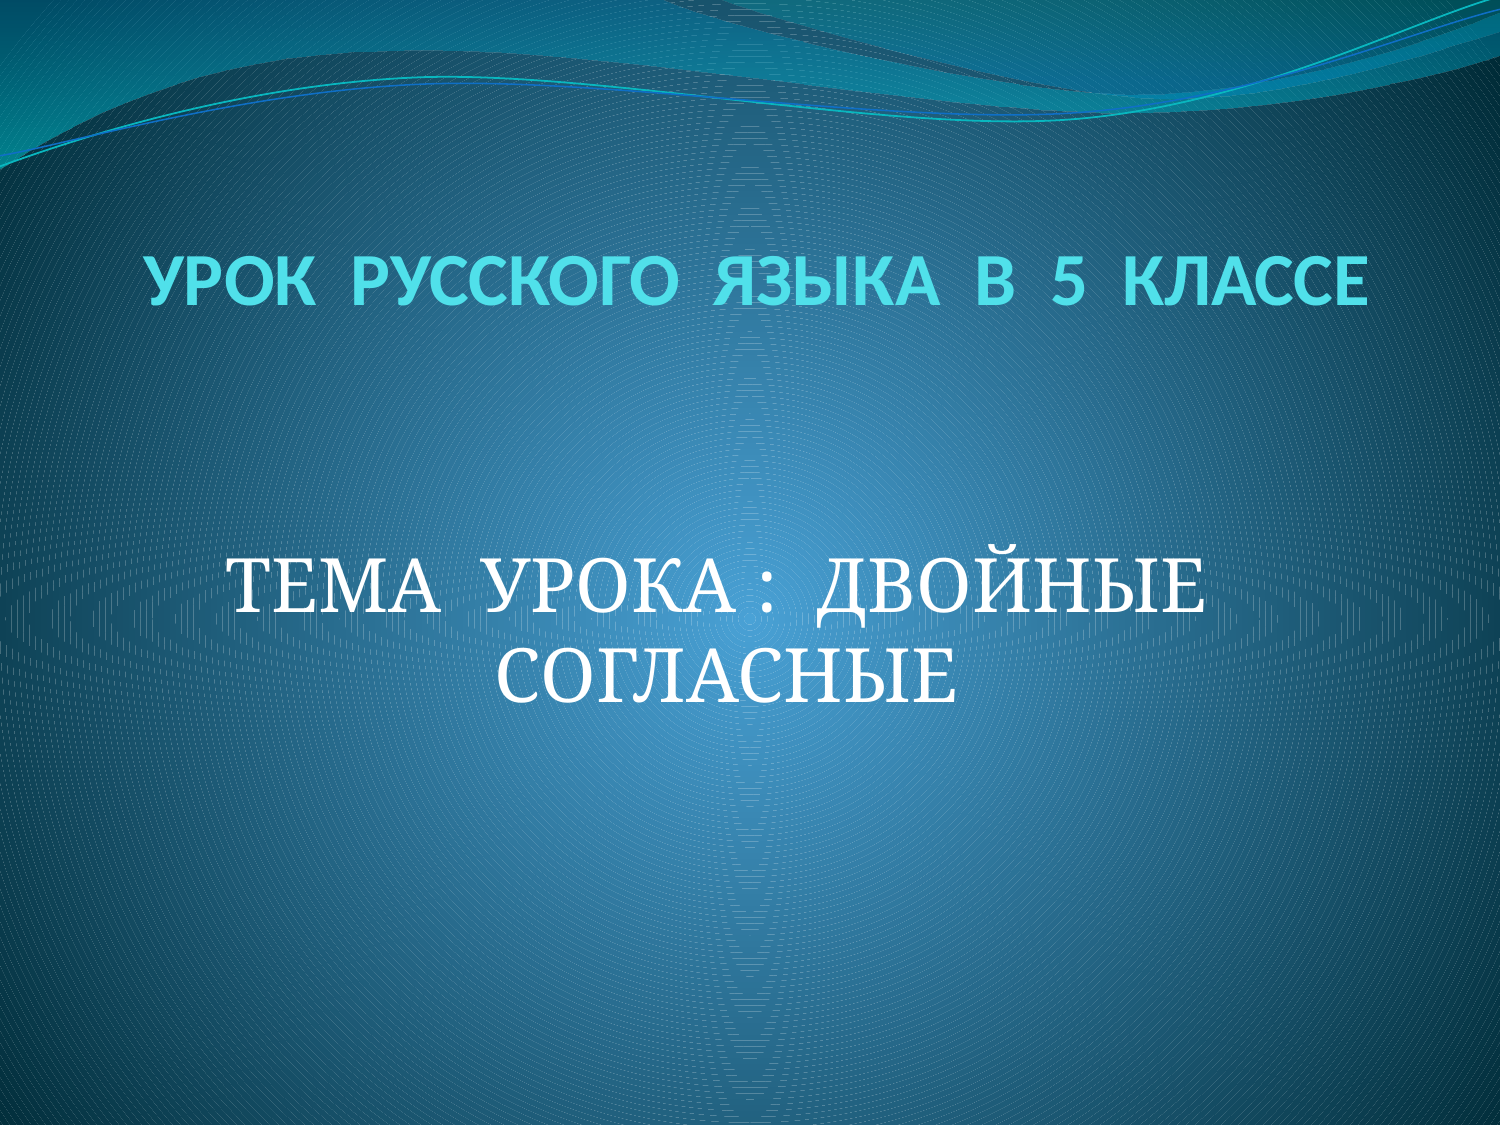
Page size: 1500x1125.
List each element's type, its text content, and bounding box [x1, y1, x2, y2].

title УРОК РУССКОГО ЯЗЫКА В 5 КЛАССЕ [17, 208, 1500, 591]
subtitle ТЕМА УРОКА : ДВОЙНЫЕ СОГЛАСНЫЕ [87, 529, 1376, 818]
